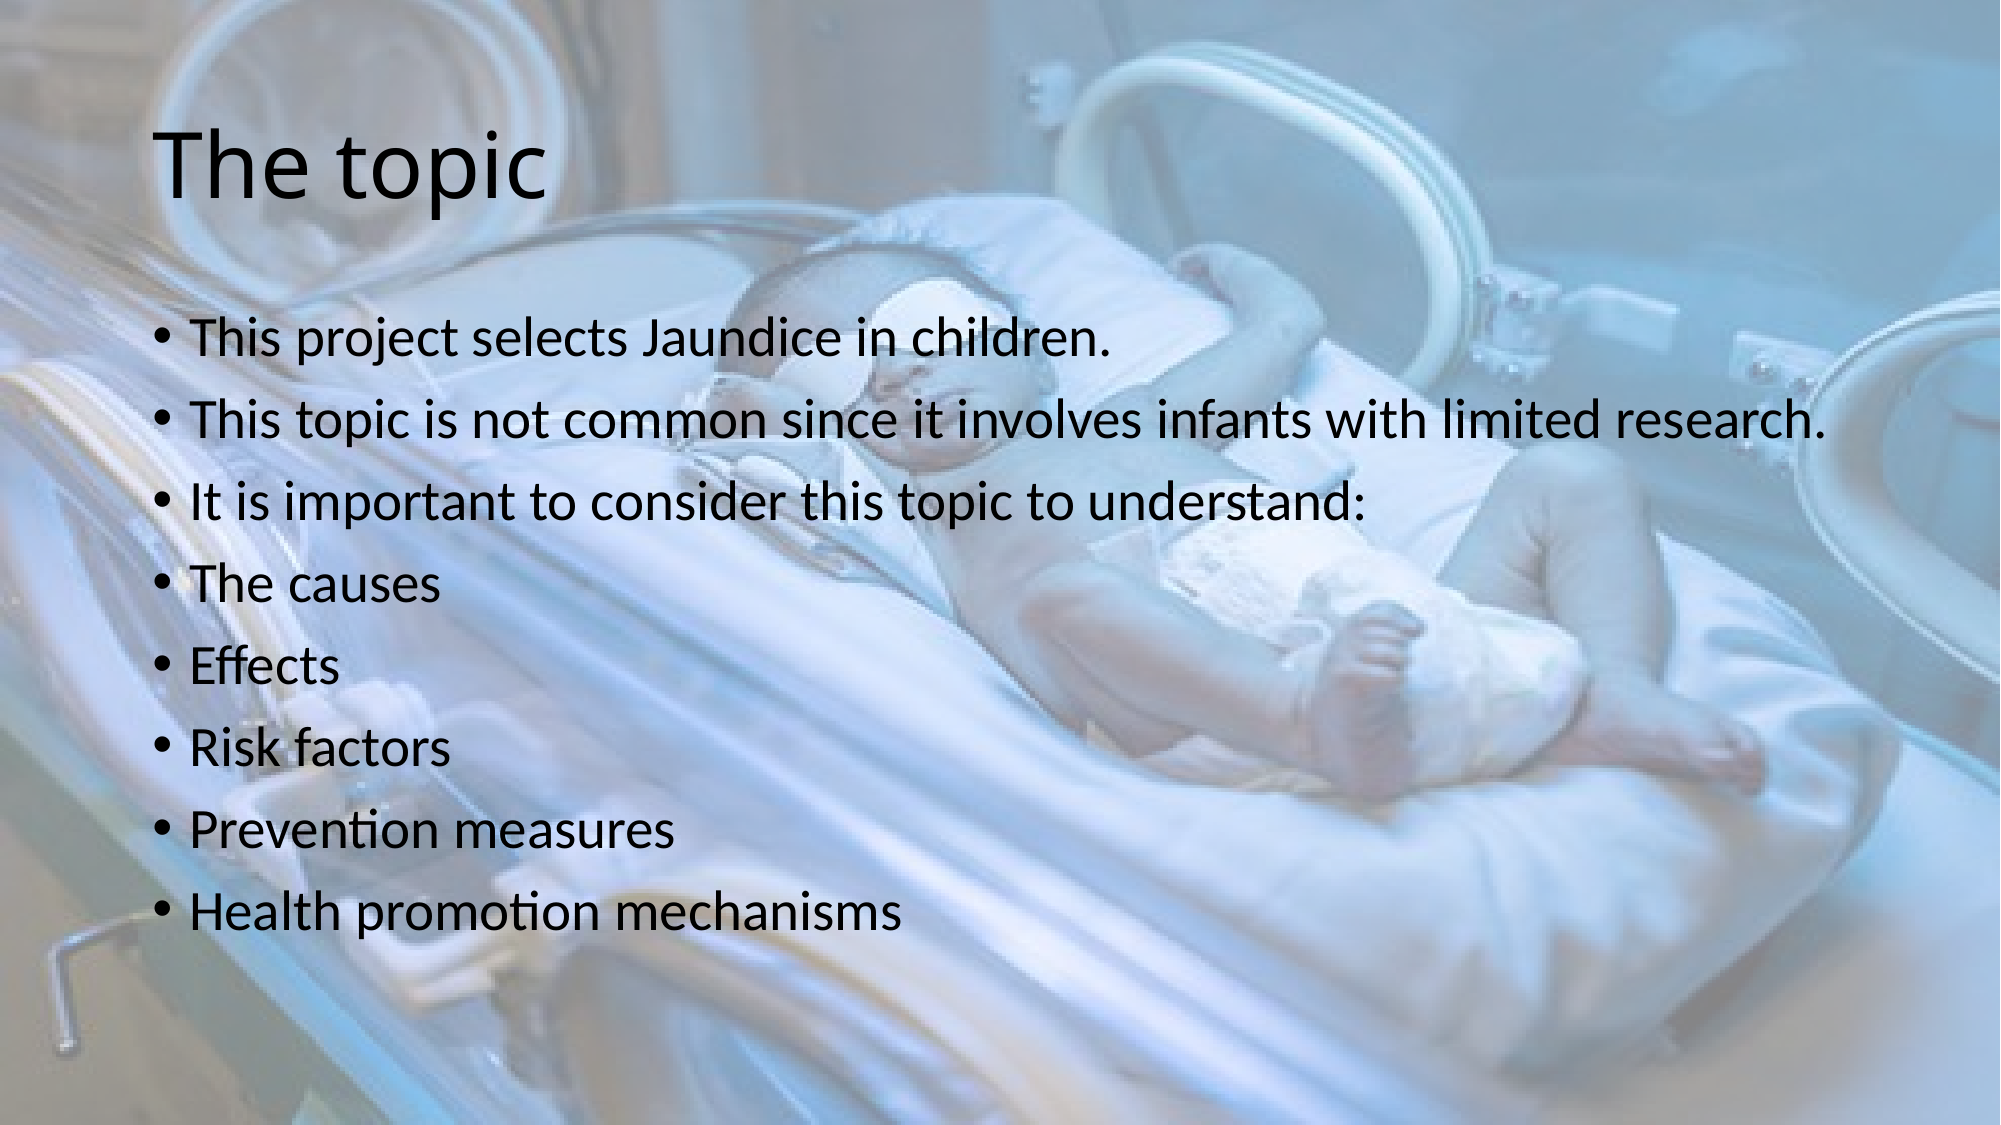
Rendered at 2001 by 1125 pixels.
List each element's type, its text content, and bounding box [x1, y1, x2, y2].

list This project selects Jaundice in children. This topic is not common since it involves infants with limited research. It is important to consider this topic to understand: The causes Effects Risk factors Prevention measures Health promotion mechanisms [137, 299, 1863, 1014]
title The topic [137, 59, 1863, 278]
